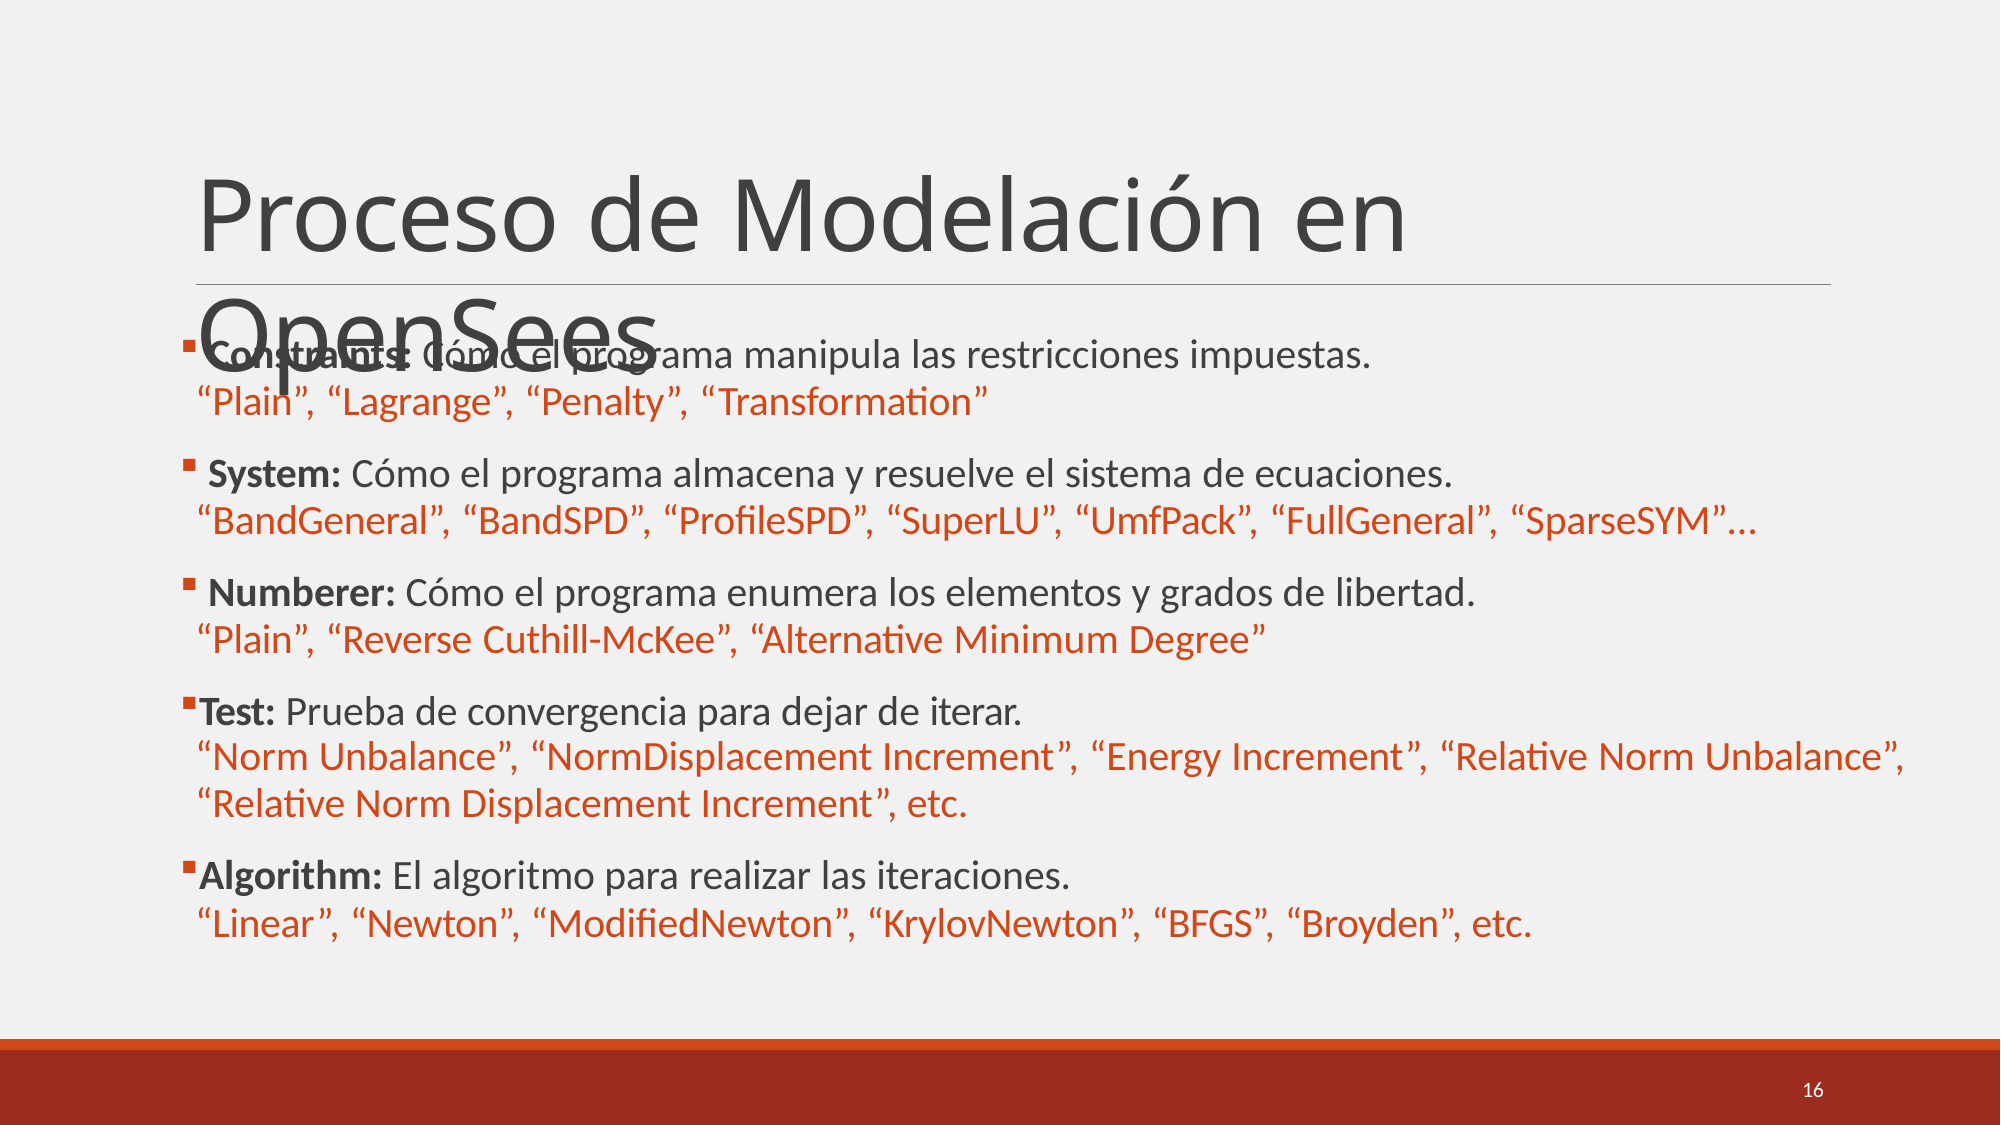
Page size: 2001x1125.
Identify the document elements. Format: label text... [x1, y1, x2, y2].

title Proceso de Modelación en OpenSees [192, 149, 1653, 326]
text_box Constraints: Cómo el programa manipula las restricciones impuestas. “Plain”, “Lagrange”, “Penalty”, “Transformation” System: Cómo el programa almacena y resuelve el sistema de ecuaciones. “BandGeneral”, “BandSPD”, “ProfileSPD”, “SuperLU”, “UmfPack”, “FullGeneral”, “SparseSYM”… Numberer: Cómo el programa enumera los elementos y grados de libertad. “Plain”, “Reverse Cuthill-McKee”, “Alternative Minimum Degree” Test: Prueba de convergencia para dejar de iterar. “Norm Unbalance”, “NormDisplacement Increment”, “Energy Increment”, “Relative Norm Unbalance”, “Relative Norm Displacement Increment”, etc. Algorithm: El algoritmo para realizar las iteraciones. “Linear”, “Newton”, “ModifiedNewton”, “KrylovNewton”, “BFGS”, “Broyden”, etc. [177, 326, 1923, 946]
slide_number 16 [1795, 1077, 1831, 1125]
